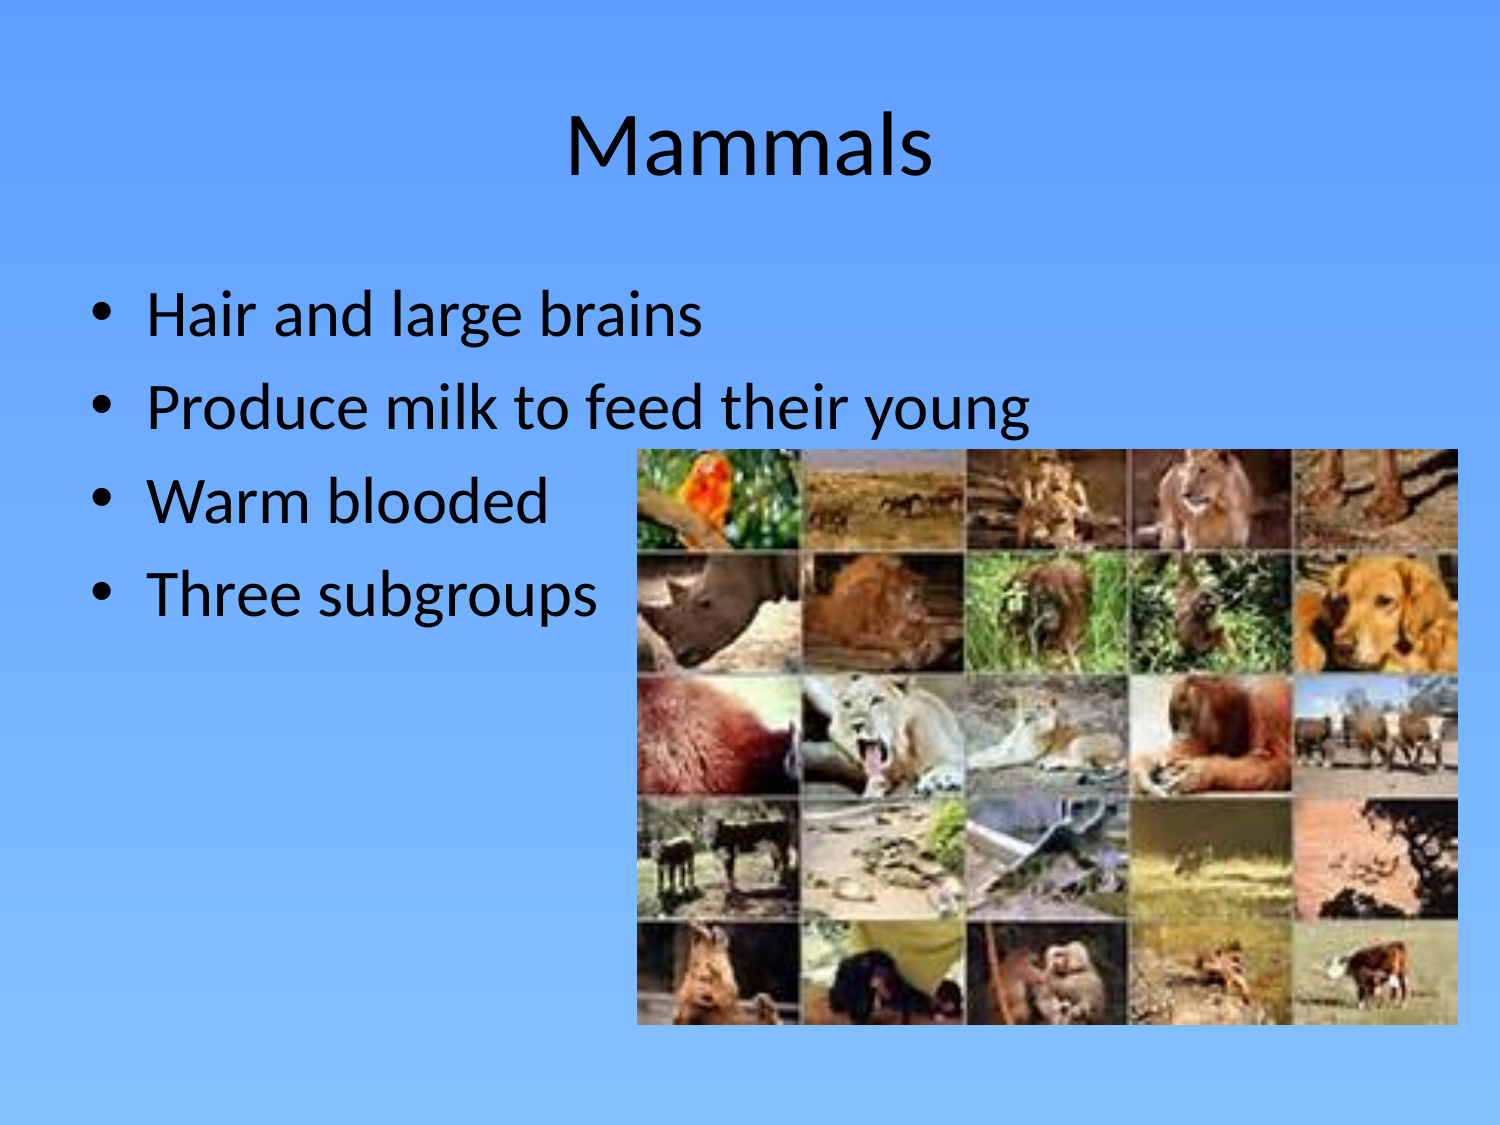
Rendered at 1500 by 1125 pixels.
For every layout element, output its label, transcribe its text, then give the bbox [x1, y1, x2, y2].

title Mammals [75, 45, 1425, 233]
list Hair and large brains Produce milk to feed their young Warm blooded Three subgroups [75, 262, 1425, 700]
picture [637, 449, 1458, 1026]
